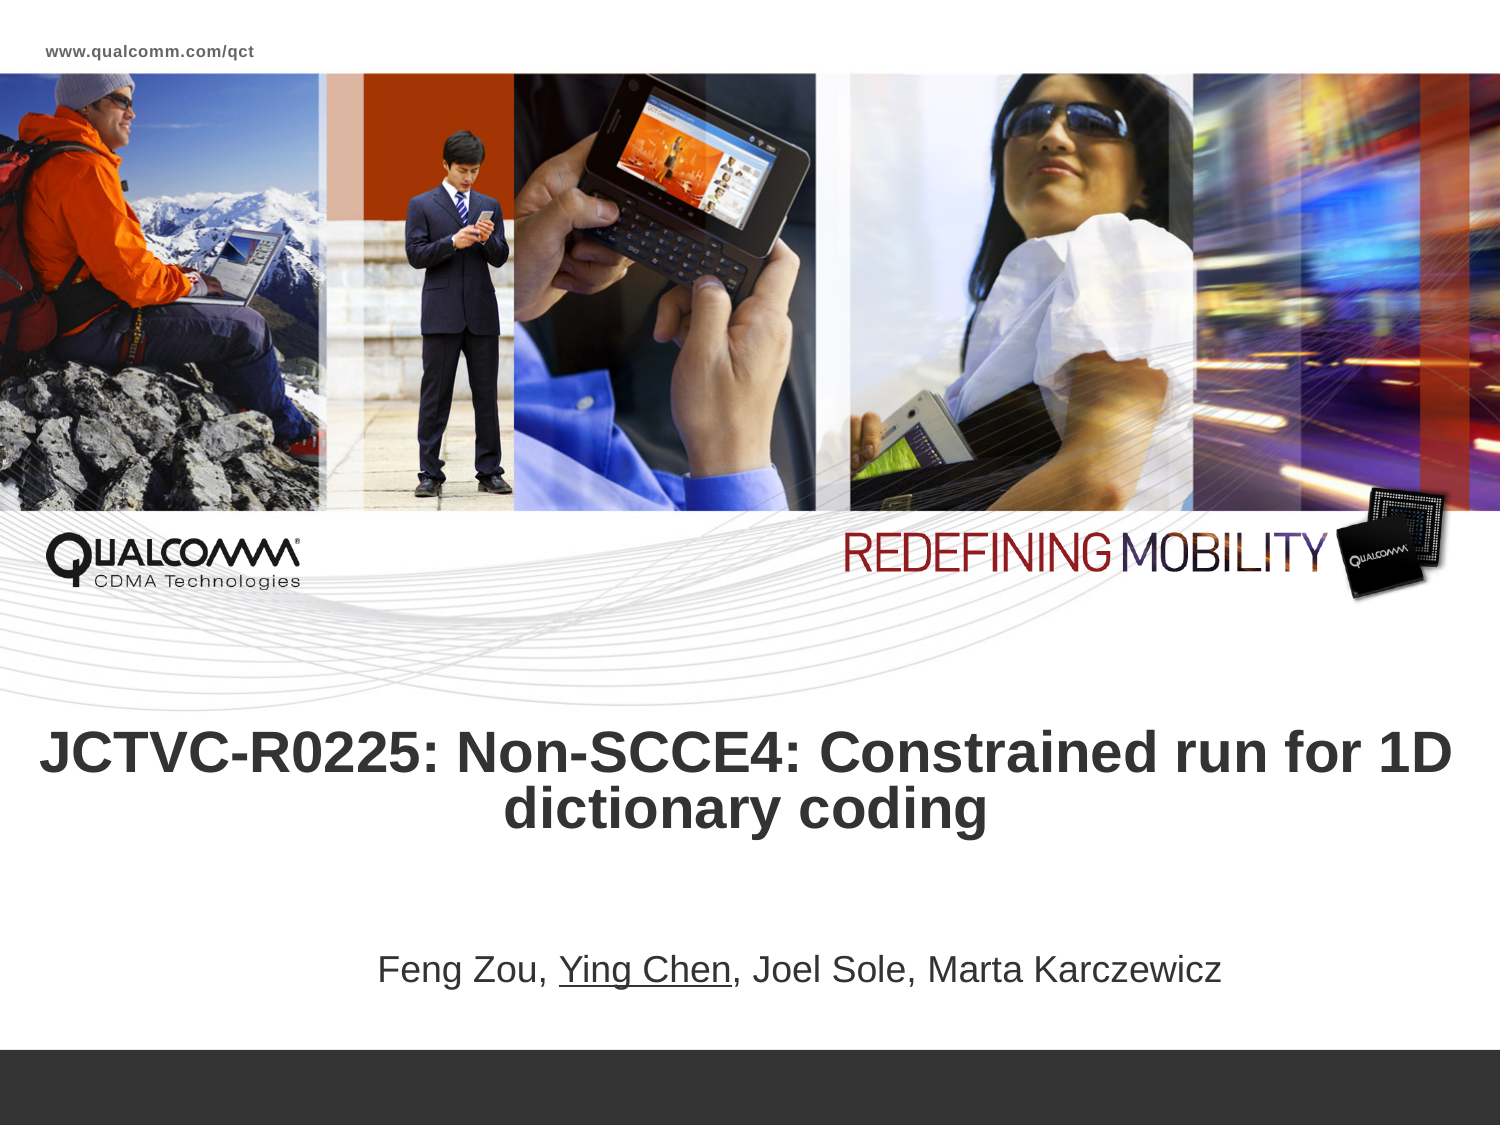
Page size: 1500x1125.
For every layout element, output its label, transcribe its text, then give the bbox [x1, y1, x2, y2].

picture [30, 1048, 372, 1052]
title JCTVC-R0225: Non-SCCE4: Constrained run for 1D dictionary coding [0, 662, 1494, 904]
picture [0, 12, 1500, 744]
subtitle Feng Zou, Ying Chen, Joel Sole, Marta Karczewicz [362, 937, 1251, 998]
